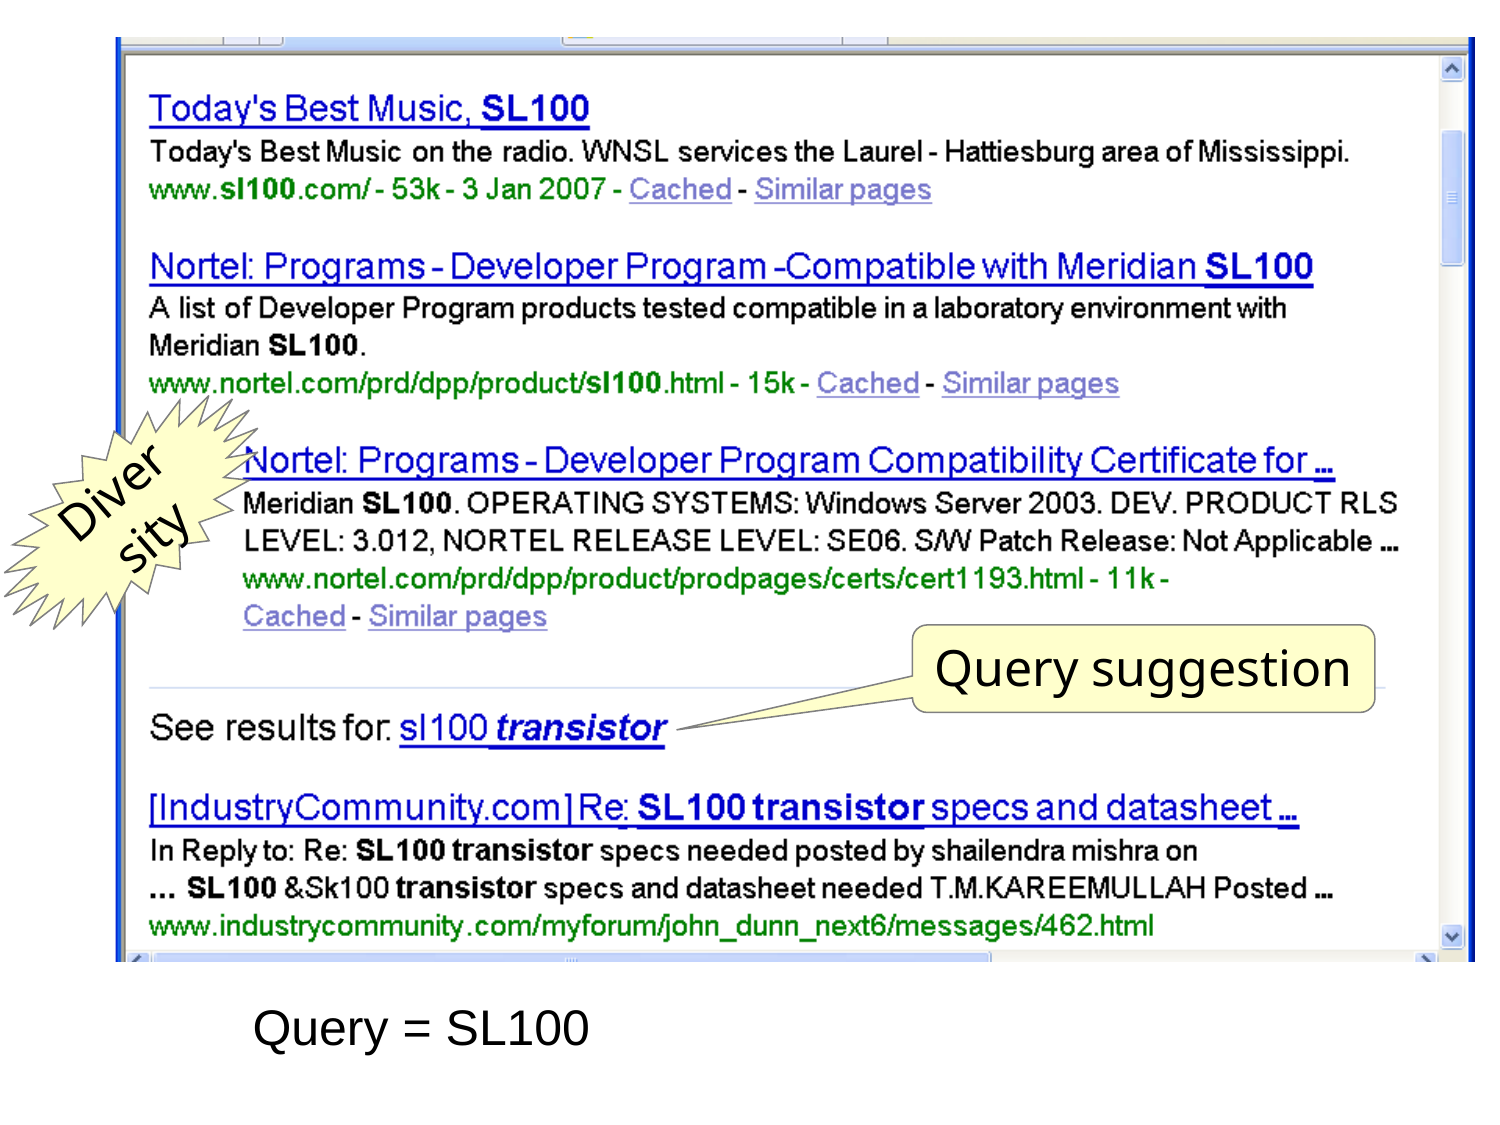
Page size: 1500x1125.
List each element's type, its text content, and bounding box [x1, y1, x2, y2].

picture [115, 37, 1476, 962]
text_box Query = SL100 [237, 987, 606, 1063]
text_box Diversity [4, 446, 110, 630]
